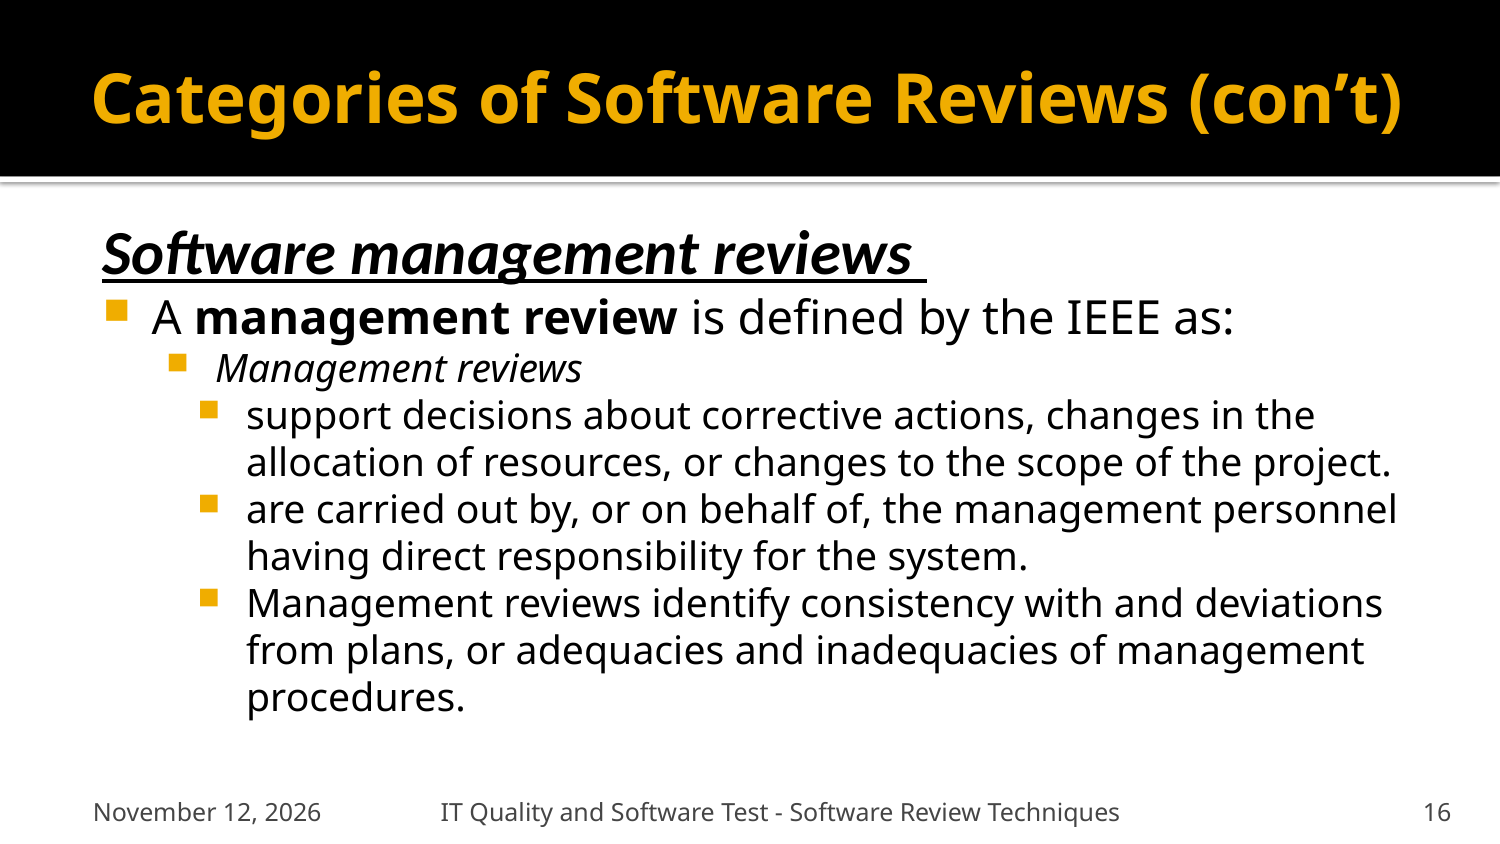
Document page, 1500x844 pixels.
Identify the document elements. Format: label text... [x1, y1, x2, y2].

slide_number 16 [1345, 796, 1467, 831]
title Categories of Software Reviews (con’t) [75, 19, 1425, 174]
list Software management reviews A management review is defined by the IEEE as: Management reviews support decisions about corrective actions, changes in the allocation of resources, or changes to the scope of the project. are carried out by, or on behalf of, the management personnel having direct responsibility for the system. Management reviews identify consistency with and deviations from plans, or adequacies and inadequacies of management procedures. [75, 196, 1425, 766]
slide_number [75, 796, 425, 831]
footer IT Quality and Software Test - Software Review Techniques [433, 796, 1337, 831]
